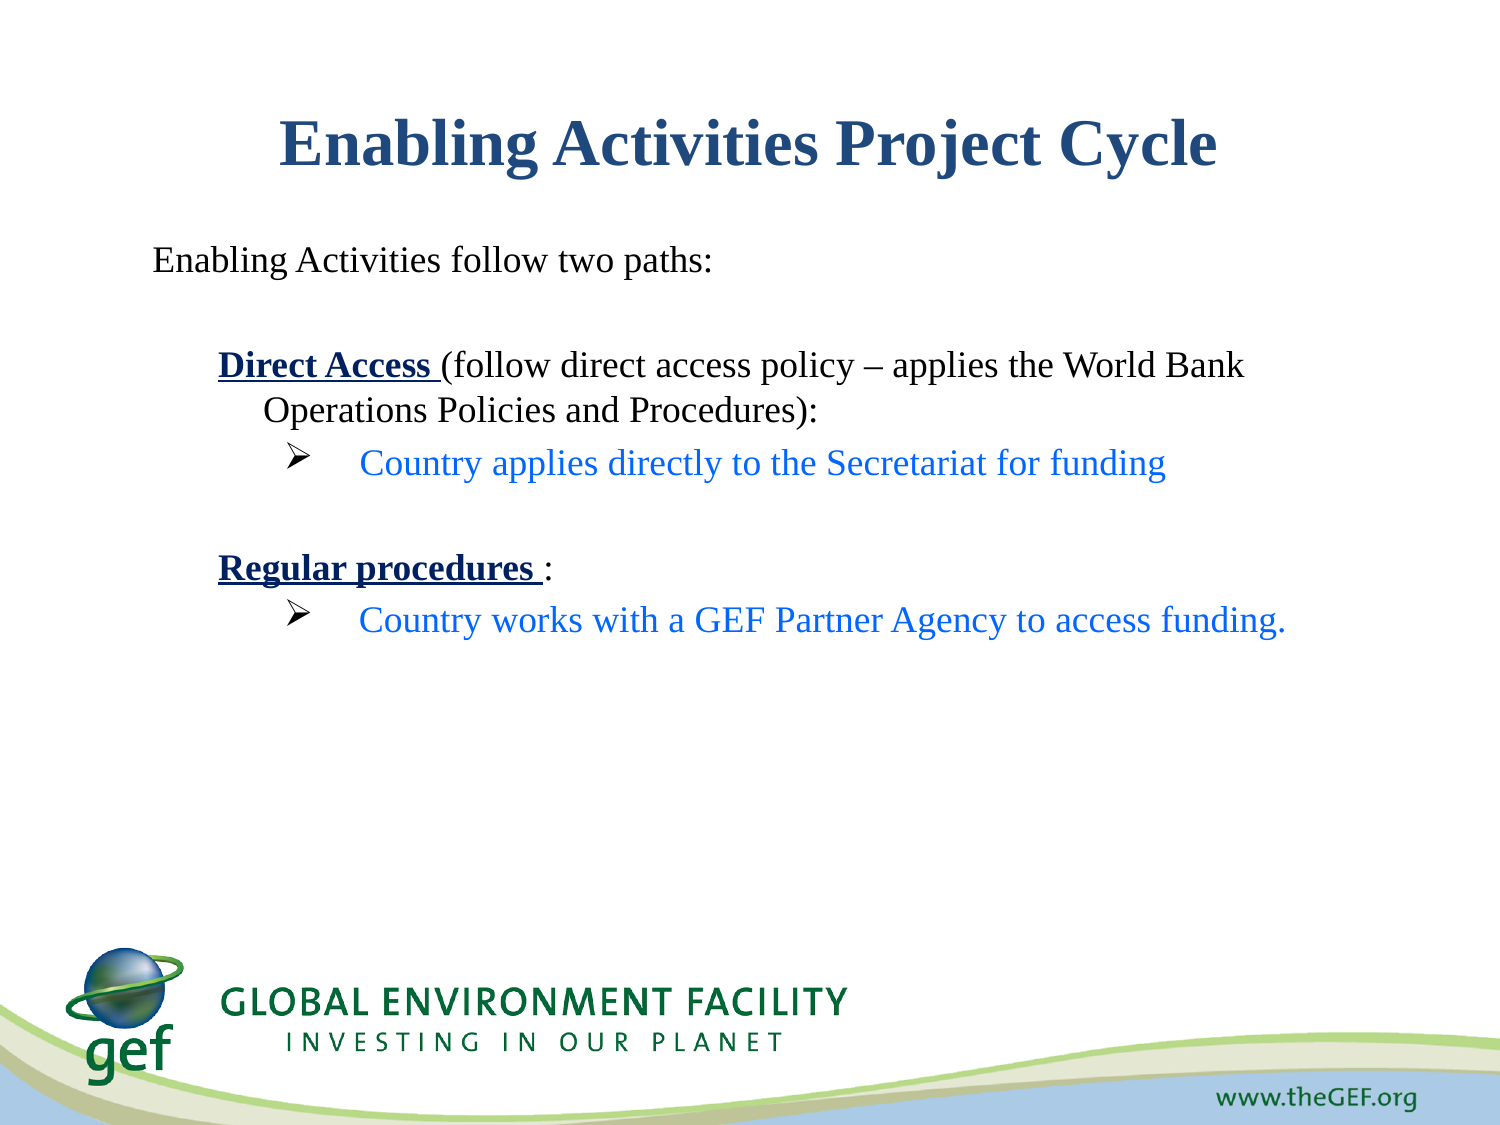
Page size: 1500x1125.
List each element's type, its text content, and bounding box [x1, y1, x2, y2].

list Enabling Activities follow two paths: Direct Access (follow direct access policy – applies the World Bank Operations Policies and Procedures): Country applies directly to the Secretariat for funding Regular procedures : Country works with a GEF Partner Agency to access funding. [137, 233, 1401, 941]
title Enabling Activities Project Cycle [74, 44, 1426, 233]
picture [0, 920, 1500, 1125]
